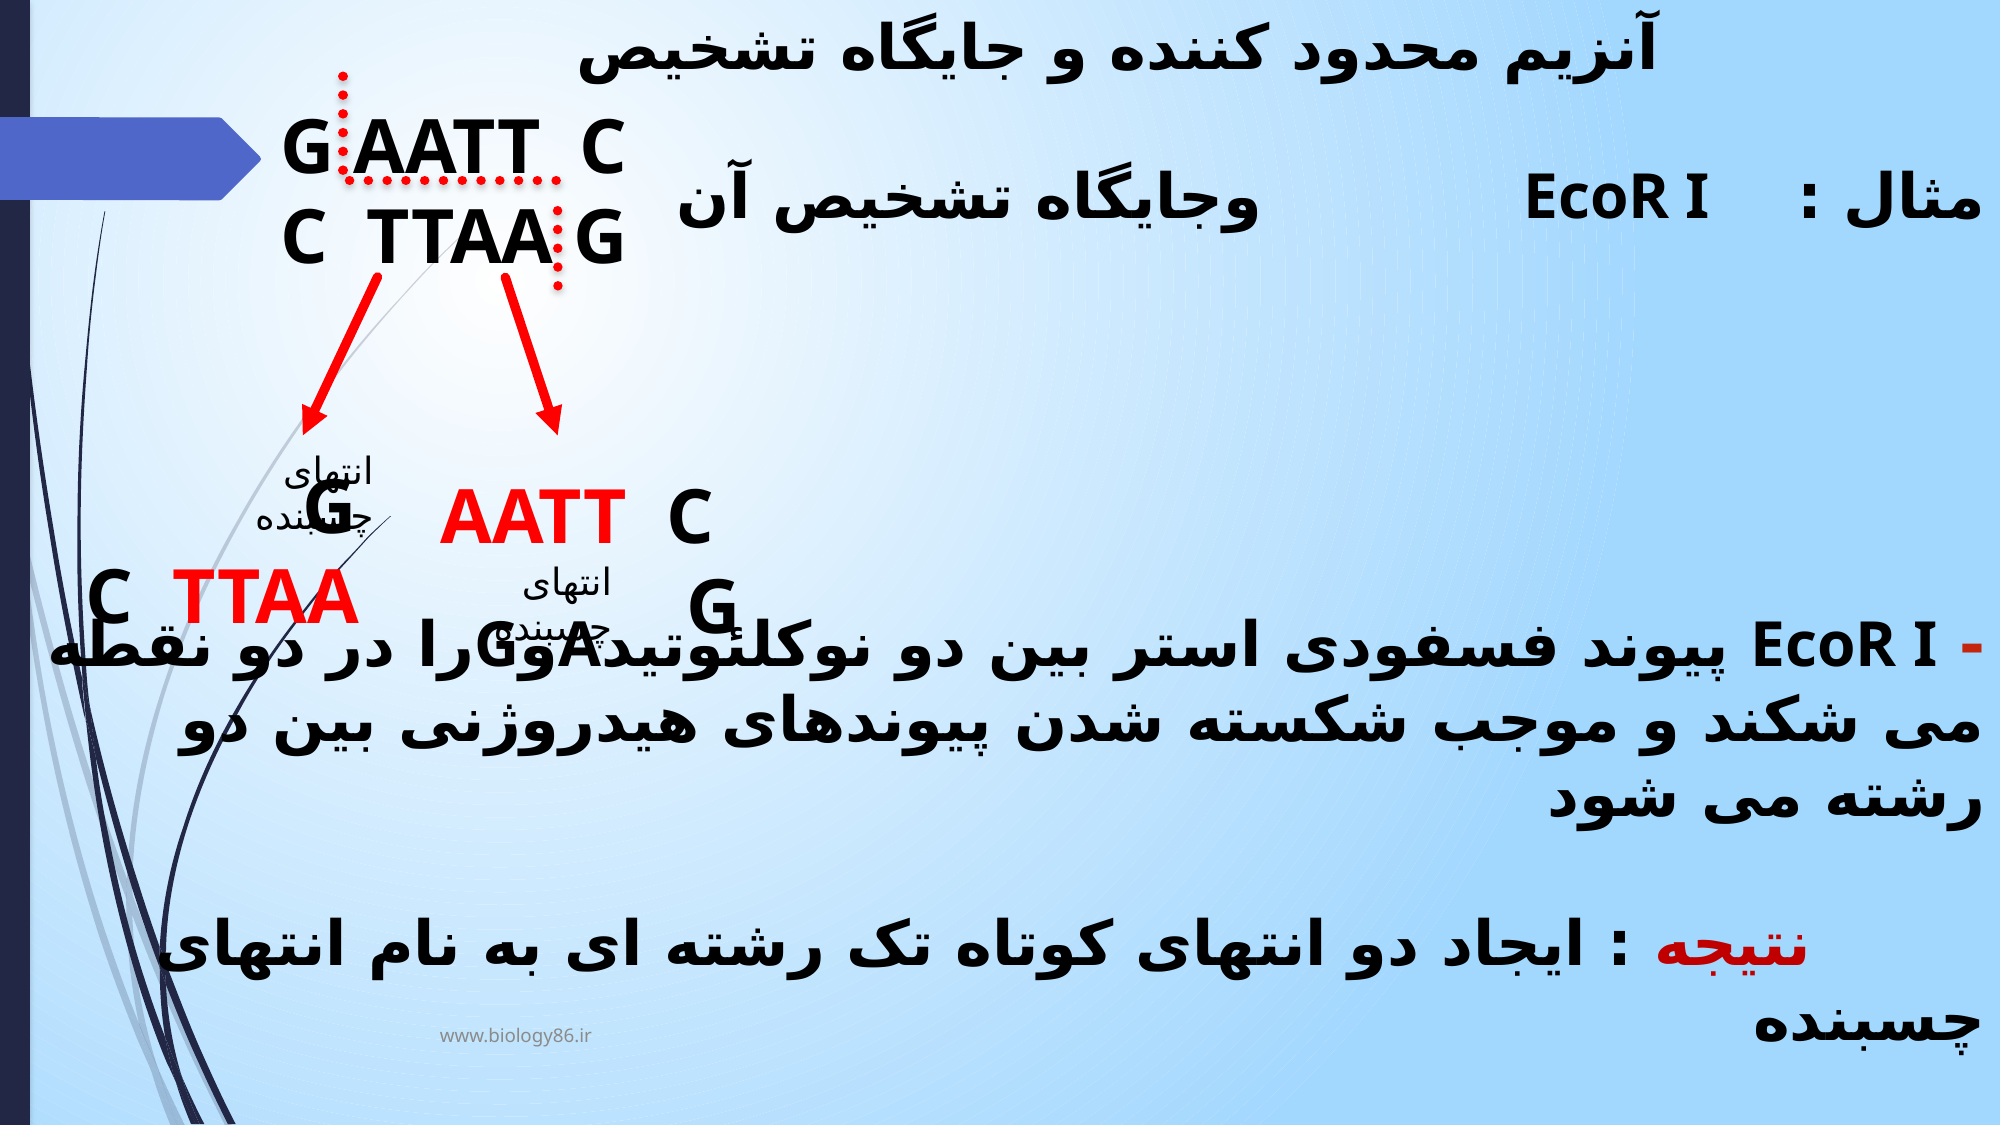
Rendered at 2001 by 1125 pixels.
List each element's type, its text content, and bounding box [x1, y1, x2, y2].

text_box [504, 277, 558, 436]
text_box AATT C G [398, 445, 756, 671]
title آنزیم محدود کننده و جایگاه تشخیص مثال : EcoR I وجایگاه تشخیص آن - EcoR I پیوند فسفودی استر بین دو نوکلئوتیدAوGرا در دو نقطه می شکند و موجب شکسته شدن پیوندهای هیدروژنی بین دو رشته می شود نتیجه : ایجاد دو انتهای کوتاه تک رشته ای به نام انتهای چسبنده [0, 0, 2000, 1125]
text_box انتهای چسبنده [398, 546, 628, 661]
text_box انتهای چسبنده [159, 434, 390, 549]
text_box G AATT C C TTAA G [212, 75, 695, 301]
footer www.biology86.ir [424, 1006, 1675, 1067]
text_box G C TTAA [44, 435, 400, 661]
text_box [302, 276, 378, 436]
